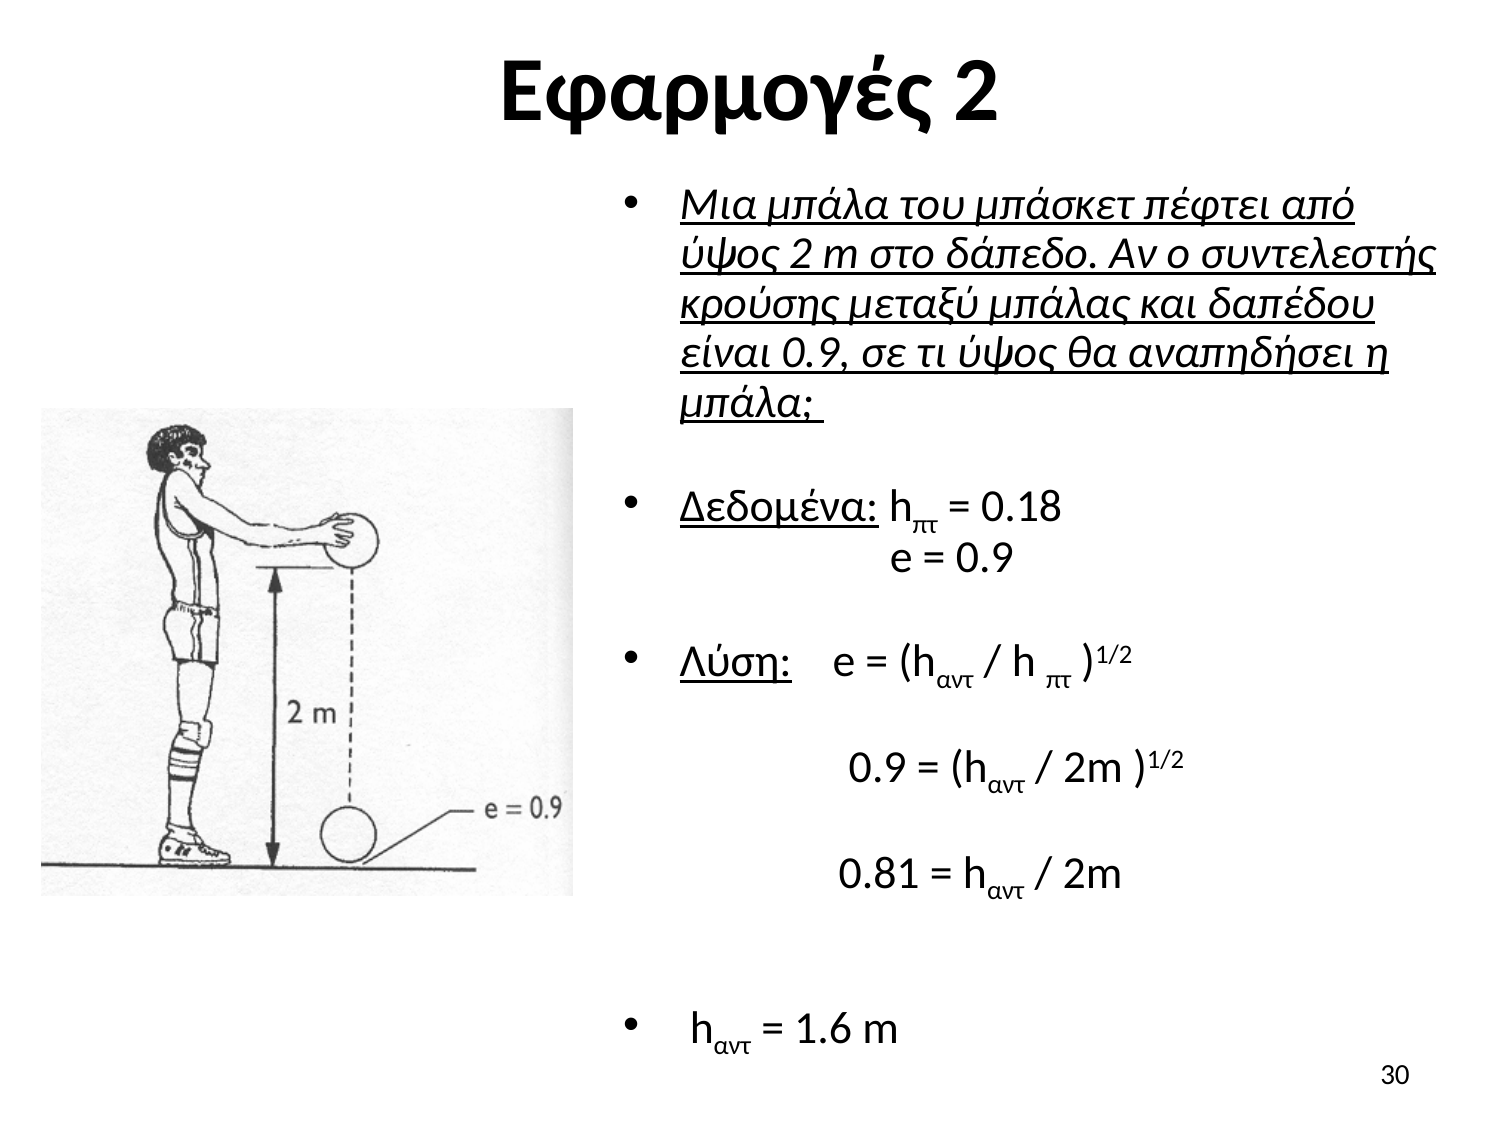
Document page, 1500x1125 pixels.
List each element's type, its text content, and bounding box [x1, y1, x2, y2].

slide_number 30 [1074, 1059, 1425, 1103]
text_box Μια μπάλα του μπάσκετ πέφτει από ύψος 2 m στο δάπεδο. Αν ο συντελεστής κρούσης μεταξύ μπάλας και δαπέδου είναι 0.9, σε τι ύψος θα αναπηδήσει η μπάλα; Δεδομένα: hπτ = 0.18 e = 0.9 Λύση: e = (hαντ / h πτ )1/2 0.9 = (hαντ / 2m )1/2 0.81 = hαντ / 2m hαντ = 1.6 m [608, 172, 1459, 1059]
title Εφαρμογές 2 [75, 19, 1425, 149]
picture [40, 408, 574, 897]
